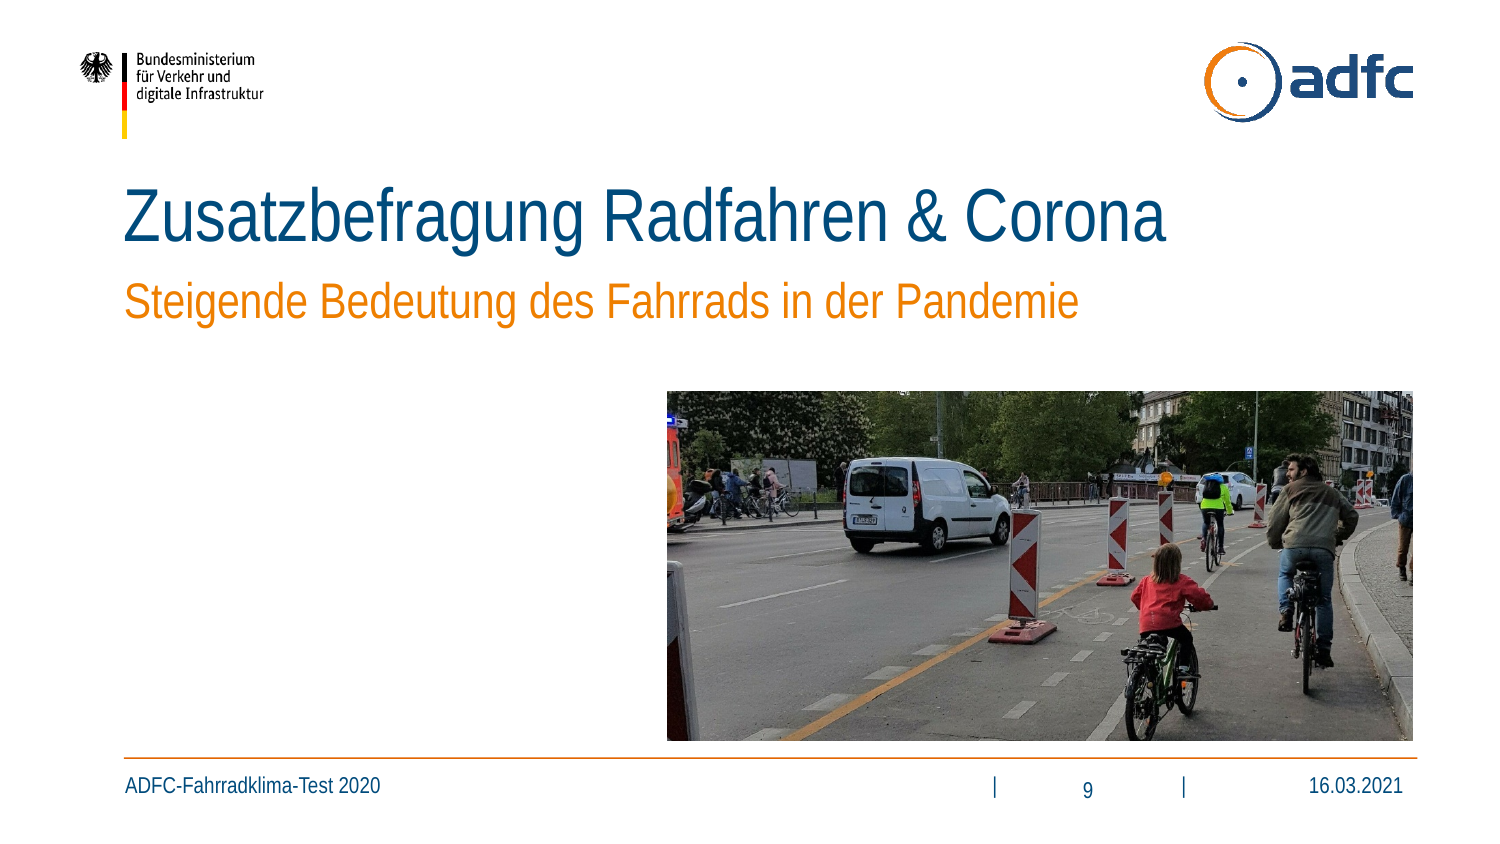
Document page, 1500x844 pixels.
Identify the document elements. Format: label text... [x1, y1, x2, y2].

picture [1202, 40, 1414, 123]
list Zusatzbefragung Radfahren & Corona Steigende Bedeutung des Fahrrads in der Pandemie [123, 151, 1393, 709]
picture [667, 391, 1413, 742]
picture [46, 27, 296, 158]
